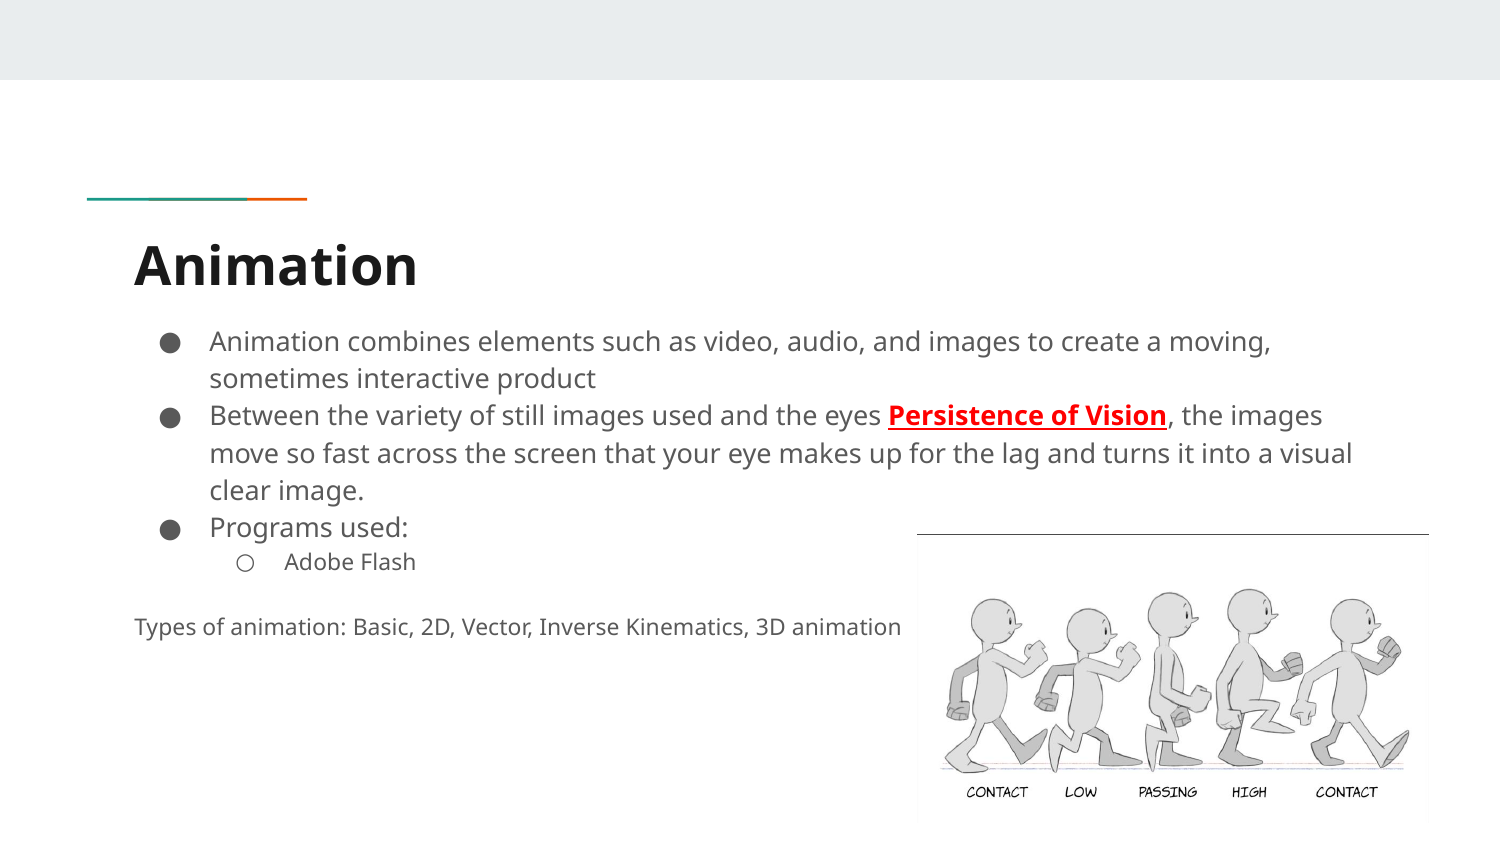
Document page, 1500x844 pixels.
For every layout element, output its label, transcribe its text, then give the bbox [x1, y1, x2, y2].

picture [916, 534, 1430, 823]
title Animation [119, 216, 1381, 304]
list Animation combines elements such as video, audio, and images to create a moving, sometimes interactive product Between the variety of still images used and the eyes Persistence of Vision, the images move so fast across the screen that your eye makes up for the lag and turns it into a visual clear image. Programs used: Adobe Flash Types of animation: Basic, 2D, Vector, Inverse Kinematics, 3D animation [119, 304, 1381, 676]
